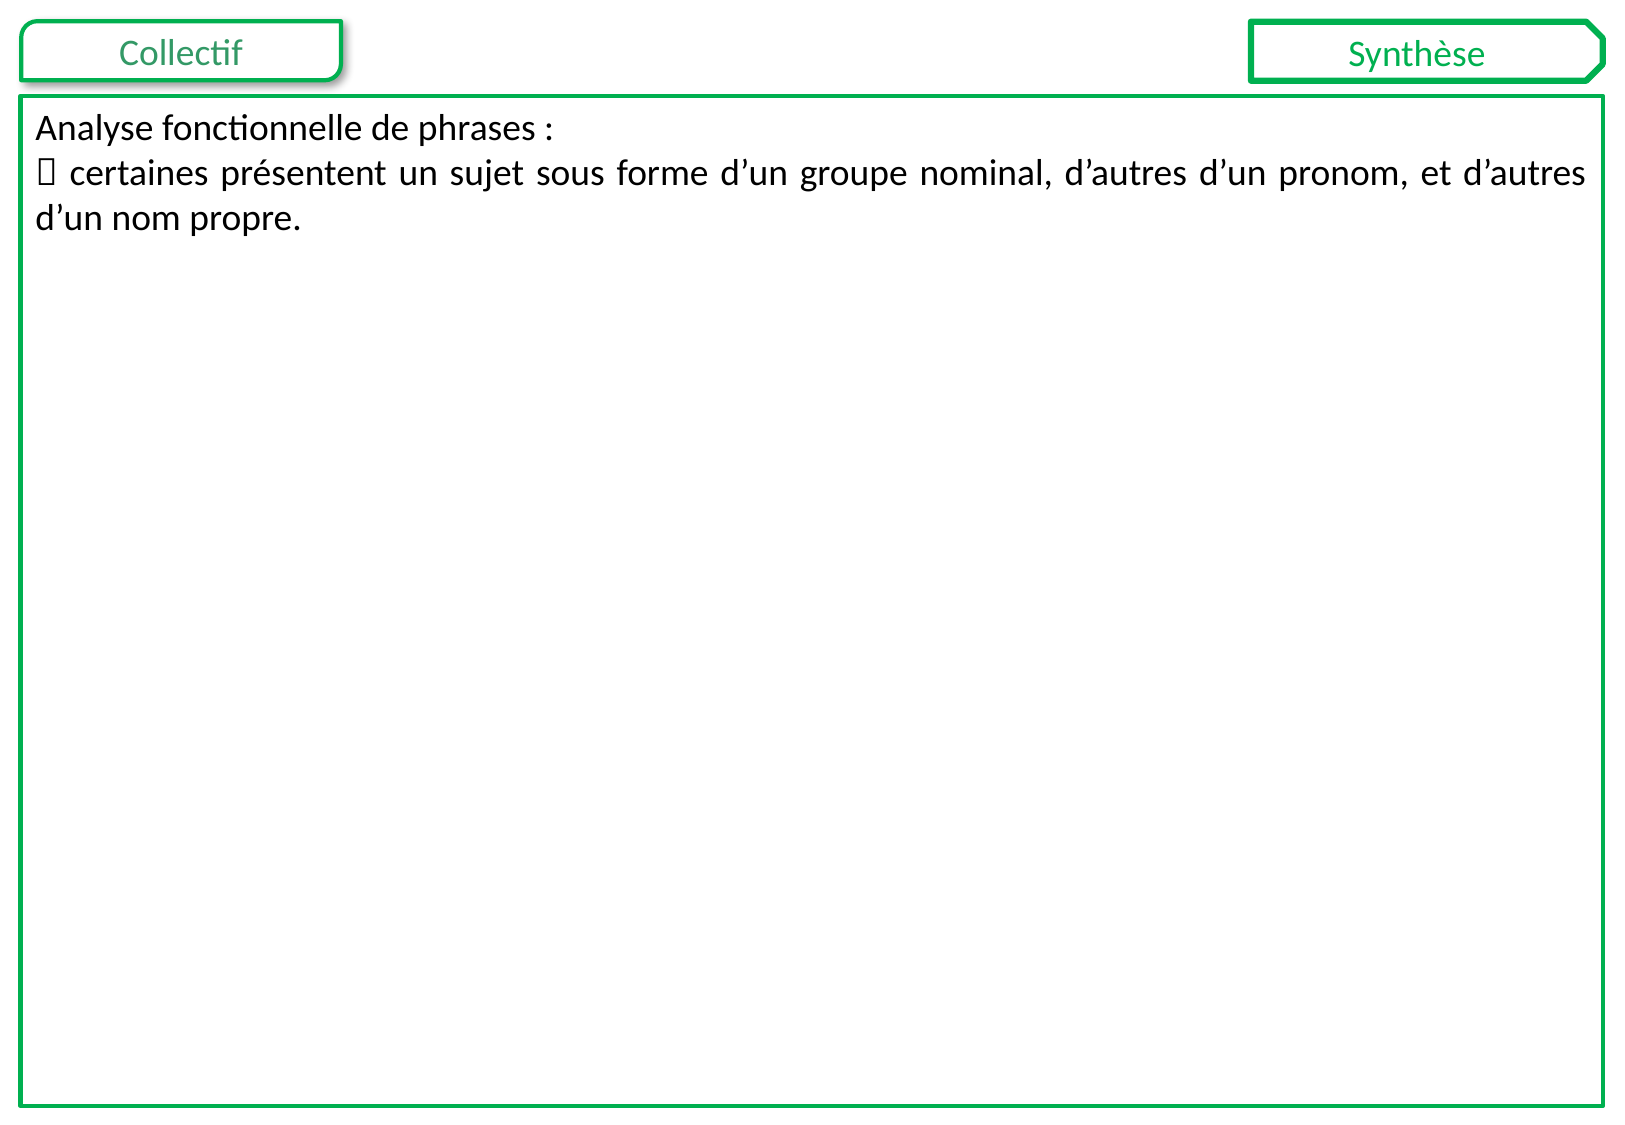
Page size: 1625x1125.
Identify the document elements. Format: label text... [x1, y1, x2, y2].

list Synthèse [1250, 21, 1584, 81]
list Analyse fonctionnelle de phrases :  certaines présentent un sujet sous forme d’un groupe nominal, d’autres d’un pronom, et d’autres d’un nom propre. [18, 94, 1605, 1108]
